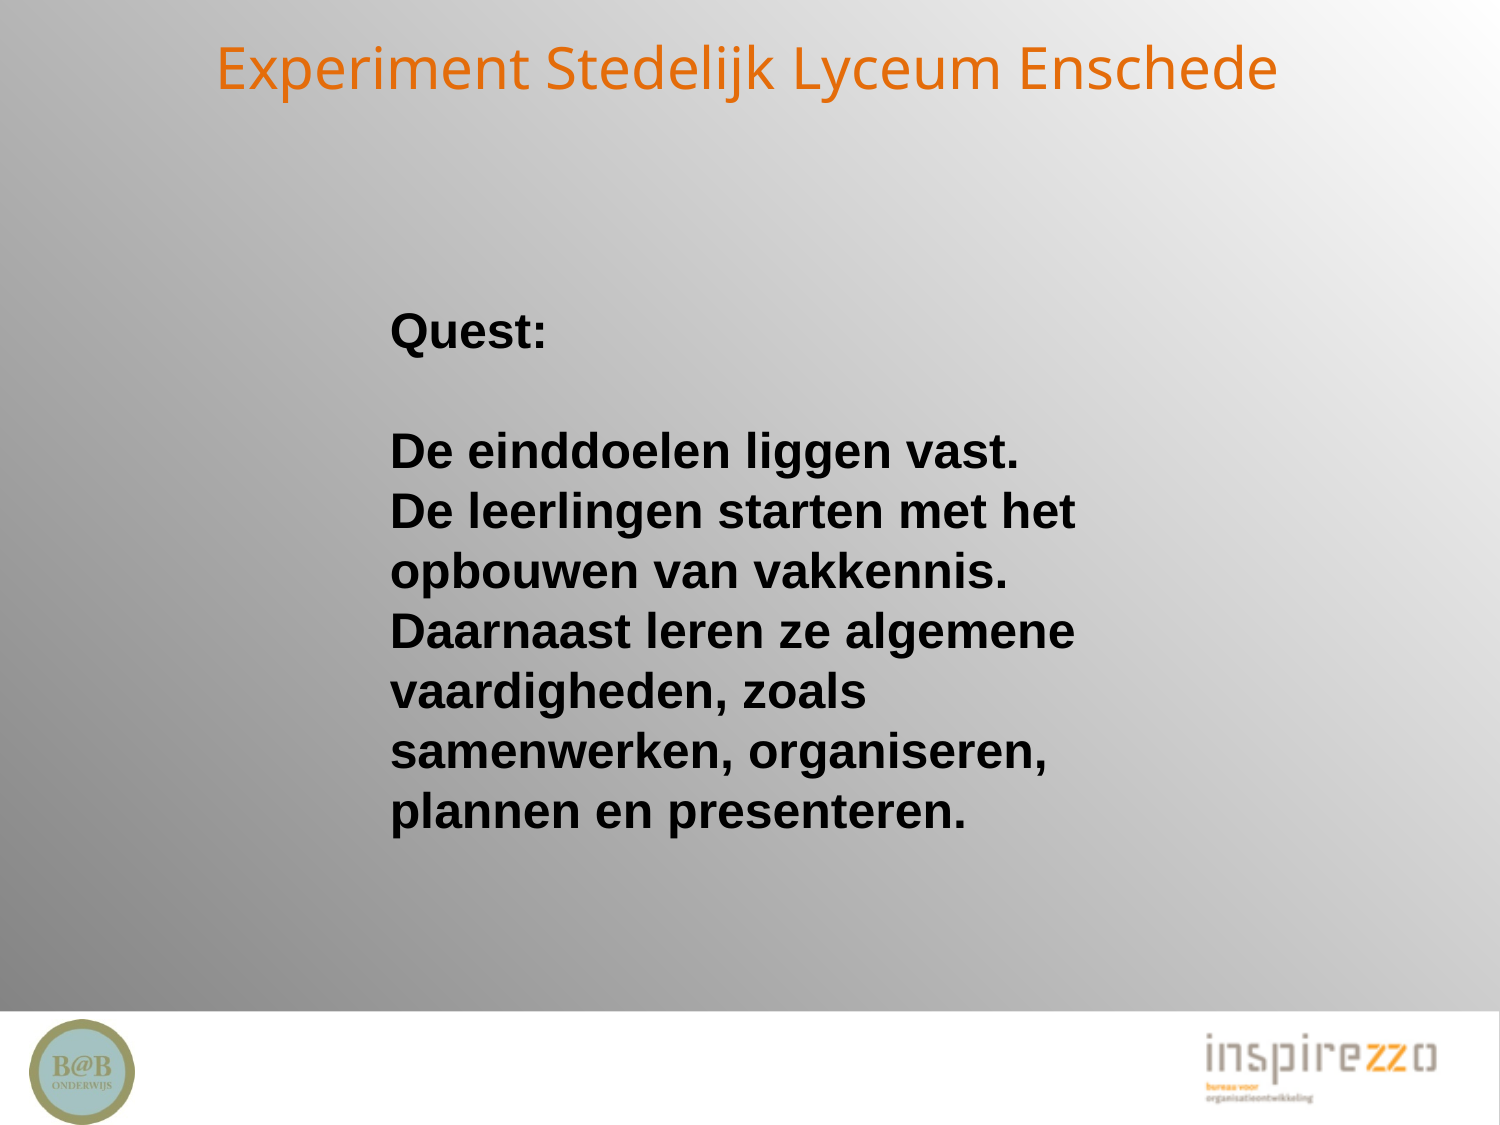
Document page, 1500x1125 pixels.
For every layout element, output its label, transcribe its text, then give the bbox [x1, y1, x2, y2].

text_box Quest: De einddoelen liggen vast. De leerlingen starten met het opbouwen van vakkennis. Daarnaast leren ze algemene vaardigheden, zoals samenwerken, organiseren, plannen en presenteren. [374, 290, 1125, 966]
picture [29, 1019, 136, 1125]
text_box Experiment Stedelijk Lyceum Enschede [18, 23, 1478, 109]
picture [1091, 1015, 1494, 1123]
text_box [0, 1009, 1500, 1125]
